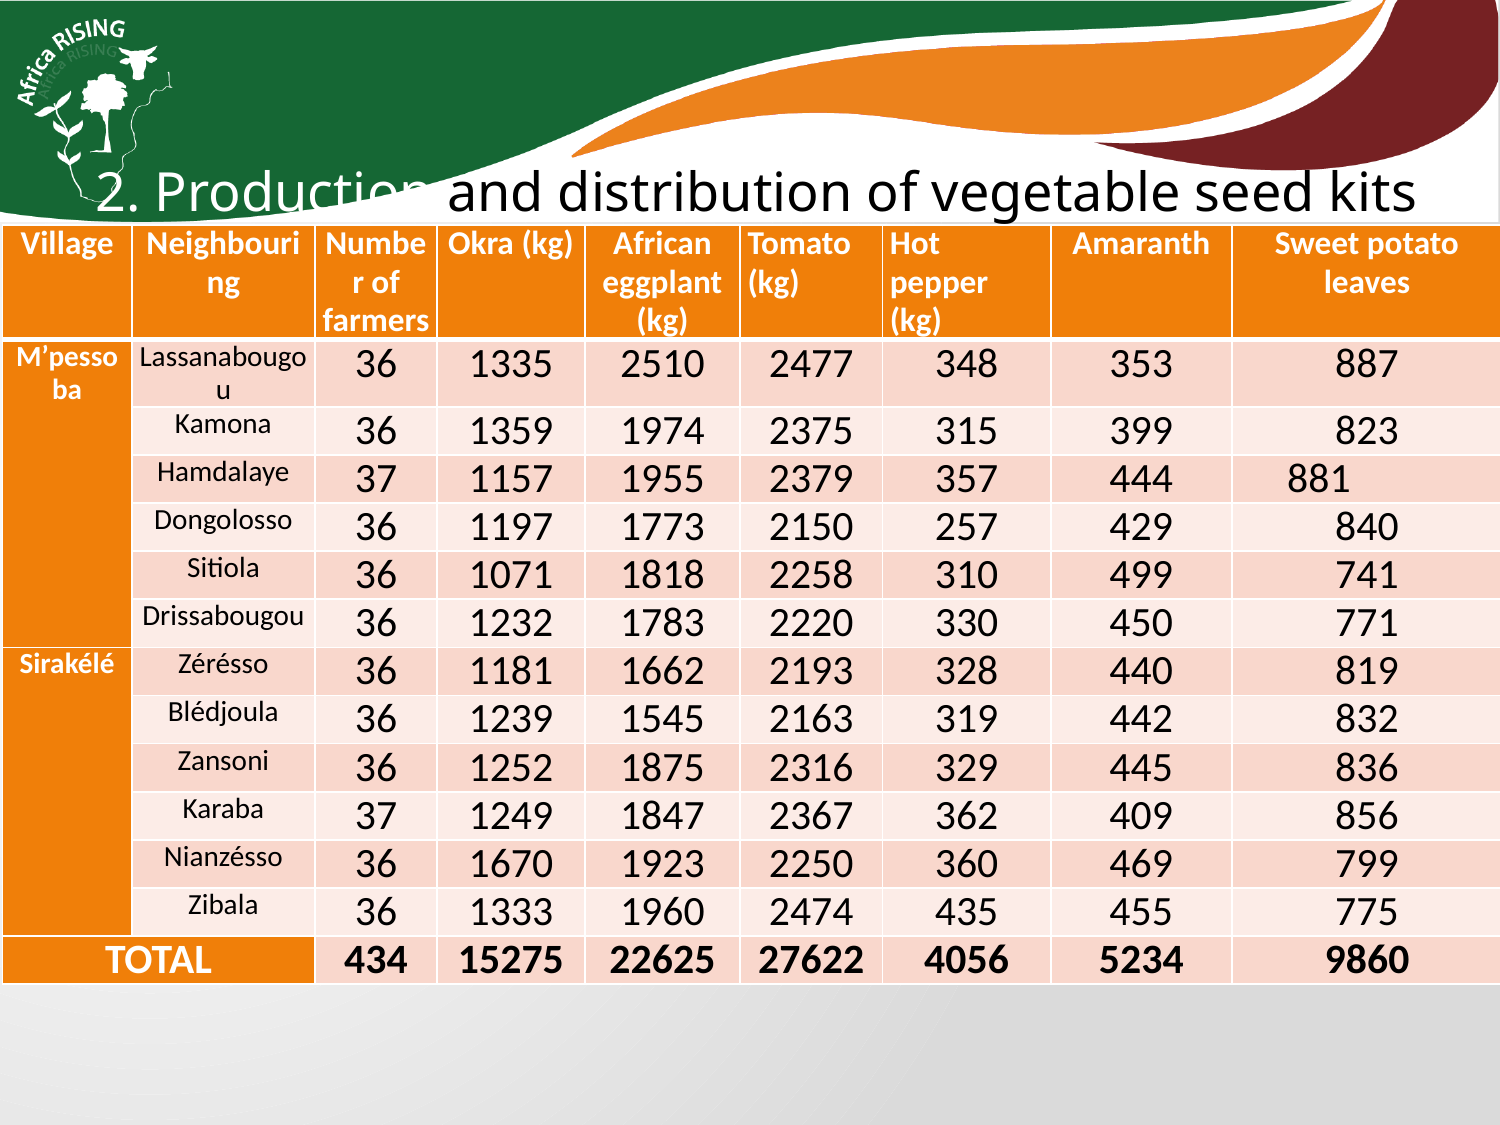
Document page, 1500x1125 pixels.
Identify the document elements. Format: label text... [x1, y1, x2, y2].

table_header Number of farmers [316, 226, 436, 337]
table_cell 409 [1052, 793, 1231, 839]
table_cell 399 [1052, 408, 1231, 454]
table_cell 362 [883, 793, 1050, 839]
table_cell 2250 [741, 841, 882, 887]
table_cell Dongolosso [133, 504, 314, 550]
list 2. Production and distribution of vegetable seed kits [62, 149, 1450, 224]
table_cell 360 [883, 841, 1050, 887]
table_cell 440 [1052, 648, 1231, 695]
table_cell Blédjoula [133, 696, 314, 743]
table_cell 856 [1233, 793, 1500, 839]
table_cell 1818 [586, 552, 739, 598]
table_cell Kamona [133, 408, 314, 454]
table_cell 328 [883, 648, 1050, 695]
table_header African eggplant (kg) [586, 226, 739, 337]
table_header Amaranth [1052, 226, 1231, 337]
table_cell 1249 [438, 793, 584, 839]
table_cell 450 [1052, 600, 1231, 647]
table_cell TOTAL [3, 937, 314, 983]
table_header Hot pepper (kg) [883, 226, 1050, 337]
table_cell 1333 [438, 889, 584, 935]
table_cell 353 [1052, 342, 1231, 406]
table_cell 2163 [741, 696, 882, 743]
table_cell 2193 [741, 648, 882, 695]
table_cell 22625 [586, 937, 739, 983]
table_cell 2258 [741, 552, 882, 598]
table_cell 319 [883, 696, 1050, 743]
table_cell 429 [1052, 504, 1231, 550]
table_cell 2150 [741, 504, 882, 550]
table_cell 36 [316, 552, 436, 598]
table_cell 1670 [438, 841, 584, 887]
table_cell 36 [316, 744, 436, 791]
table_cell 257 [883, 504, 1050, 550]
table_cell 310 [883, 552, 1050, 598]
table_cell 434 [316, 937, 436, 983]
table_cell 2510 [586, 342, 739, 406]
table_cell 5234 [1052, 937, 1231, 983]
table_cell 1071 [438, 552, 584, 598]
table_cell 2379 [741, 456, 882, 502]
table_cell 1955 [586, 456, 739, 502]
table_cell 836 [1233, 744, 1500, 791]
table_cell 9860 [1233, 937, 1500, 983]
table_cell 469 [1052, 841, 1231, 887]
table_cell 348 [883, 342, 1050, 406]
table_cell 36 [316, 342, 436, 406]
table_cell 799 [1233, 841, 1500, 887]
table_cell 1923 [586, 841, 739, 887]
table_cell 823 [1233, 408, 1500, 454]
table_cell 455 [1052, 889, 1231, 935]
table_cell 1960 [586, 889, 739, 935]
table_cell 887 [1233, 342, 1500, 406]
table_cell 1232 [438, 600, 584, 647]
table_cell Hamdalaye [133, 456, 314, 502]
picture [0, 0, 1499, 222]
table_cell 1157 [438, 456, 584, 502]
table_cell Lassanabougou [133, 342, 314, 406]
table_header Village [3, 226, 131, 337]
table_cell 771 [1233, 600, 1500, 647]
table_cell 1847 [586, 793, 739, 839]
table_cell 1335 [438, 342, 584, 406]
table_cell 1773 [586, 504, 739, 550]
table_cell 37 [316, 793, 436, 839]
table_cell 499 [1052, 552, 1231, 598]
table_cell 315 [883, 408, 1050, 454]
table_cell 36 [316, 408, 436, 454]
table_cell 775 [1233, 889, 1500, 935]
table_header Sweet potato leaves [1233, 226, 1500, 337]
table_cell 36 [316, 889, 436, 935]
table_cell 840 [1233, 504, 1500, 550]
table_cell 1662 [586, 648, 739, 695]
table_cell 36 [316, 600, 436, 647]
table_cell 1181 [438, 648, 584, 695]
table_cell 27622 [741, 937, 882, 983]
table_cell 1875 [586, 744, 739, 791]
table_cell 1545 [586, 696, 739, 743]
table_cell 741 [1233, 552, 1500, 598]
table_cell 4056 [883, 937, 1050, 983]
table_cell 36 [316, 504, 436, 550]
table_cell 1252 [438, 744, 584, 791]
table_cell 2375 [741, 408, 882, 454]
table_cell 330 [883, 600, 1050, 647]
table_cell 36 [316, 648, 436, 695]
table_cell 2316 [741, 744, 882, 791]
table_cell Zibala [133, 889, 314, 935]
table_cell 1197 [438, 504, 584, 550]
table_cell 881 [1233, 456, 1500, 502]
table_cell 1359 [438, 408, 584, 454]
table_cell 329 [883, 744, 1050, 791]
table_cell 15275 [438, 937, 584, 983]
table_cell Karaba [133, 793, 314, 839]
table_cell Drissabougou [133, 600, 314, 647]
table_cell 445 [1052, 744, 1231, 791]
table_cell 357 [883, 456, 1050, 502]
table_cell 819 [1233, 648, 1500, 695]
table_cell 444 [1052, 456, 1231, 502]
table_cell 2367 [741, 793, 882, 839]
table_cell Sirakélé [3, 648, 131, 935]
table_cell 2477 [741, 342, 882, 406]
table_cell 442 [1052, 696, 1231, 743]
table_cell M’pessoba [3, 342, 131, 647]
table_cell 1974 [586, 408, 739, 454]
table_header Neighbouring [133, 226, 314, 337]
table_cell 1783 [586, 600, 739, 647]
table_header Okra (kg) [438, 226, 584, 337]
table_cell 36 [316, 841, 436, 887]
table_cell Nianzésso [133, 841, 314, 887]
table_cell 435 [883, 889, 1050, 935]
table_header Tomato (kg) [741, 226, 882, 337]
table_cell 36 [316, 696, 436, 743]
table_cell 2474 [741, 889, 882, 935]
table_cell 832 [1233, 696, 1500, 743]
table_cell Sitiola [133, 552, 314, 598]
table_cell 1239 [438, 696, 584, 743]
table_cell 37 [316, 456, 436, 502]
table_cell 2220 [741, 600, 882, 647]
table_cell Zérésso [133, 648, 314, 695]
table_cell Zansoni [133, 744, 314, 791]
